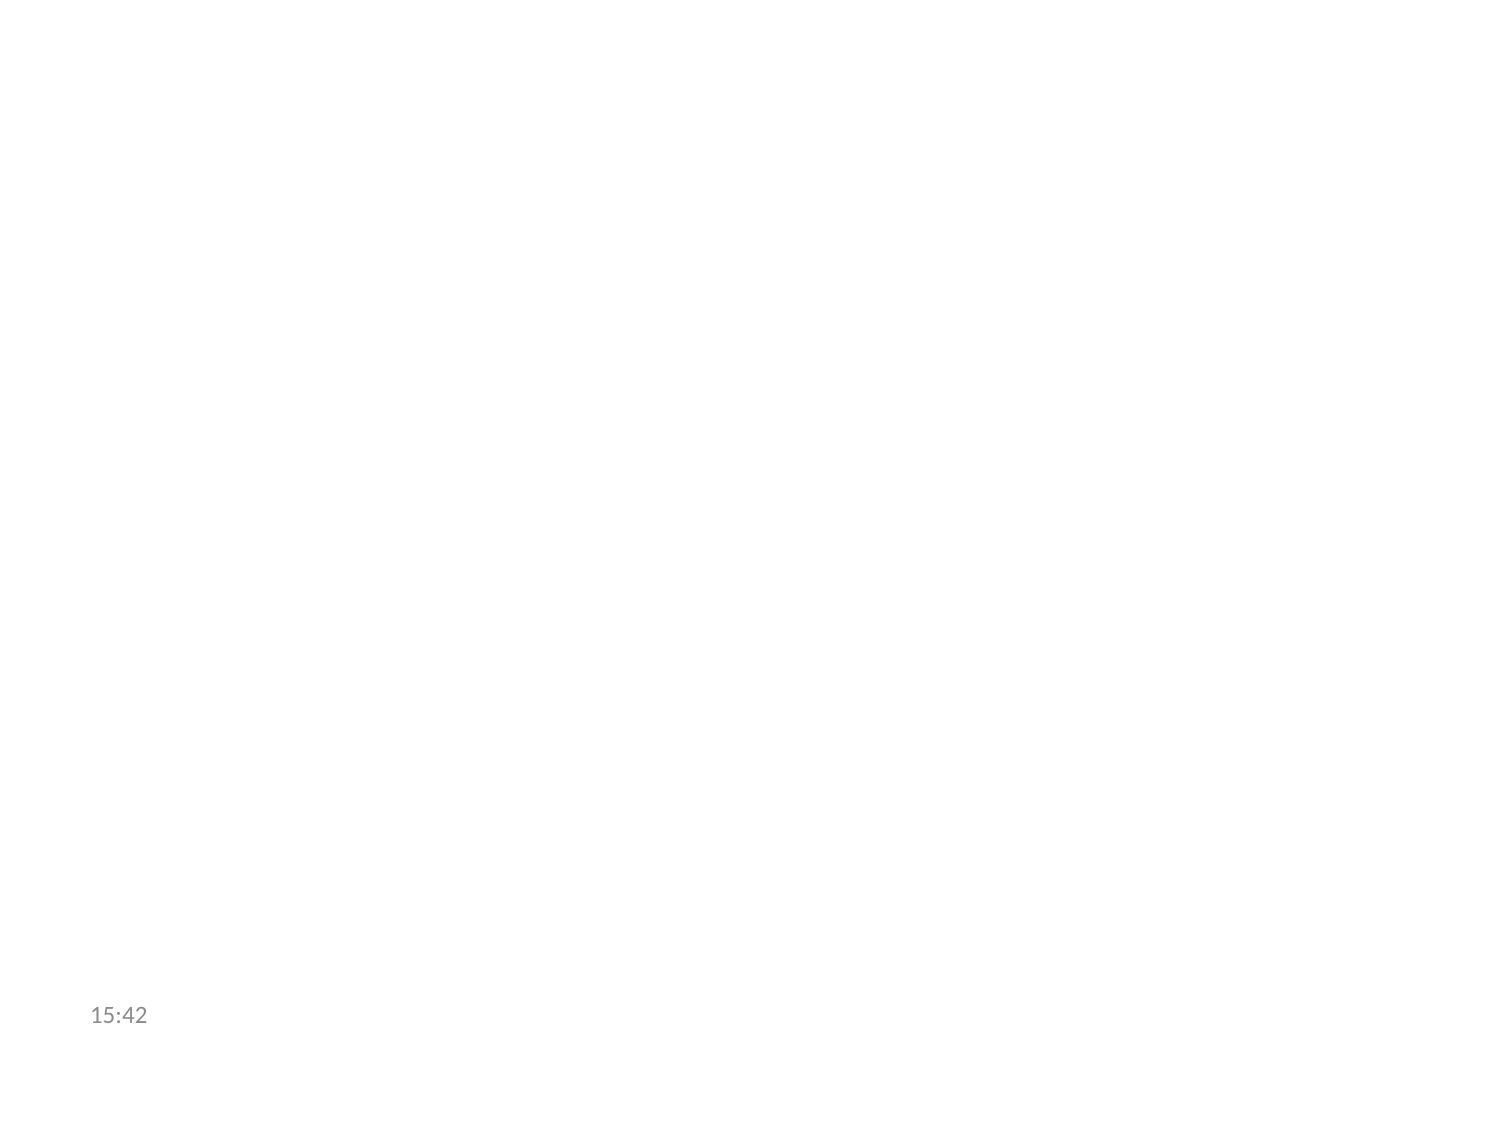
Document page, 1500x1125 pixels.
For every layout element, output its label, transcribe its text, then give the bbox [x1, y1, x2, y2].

text_box 15:35 [75, 983, 425, 1044]
